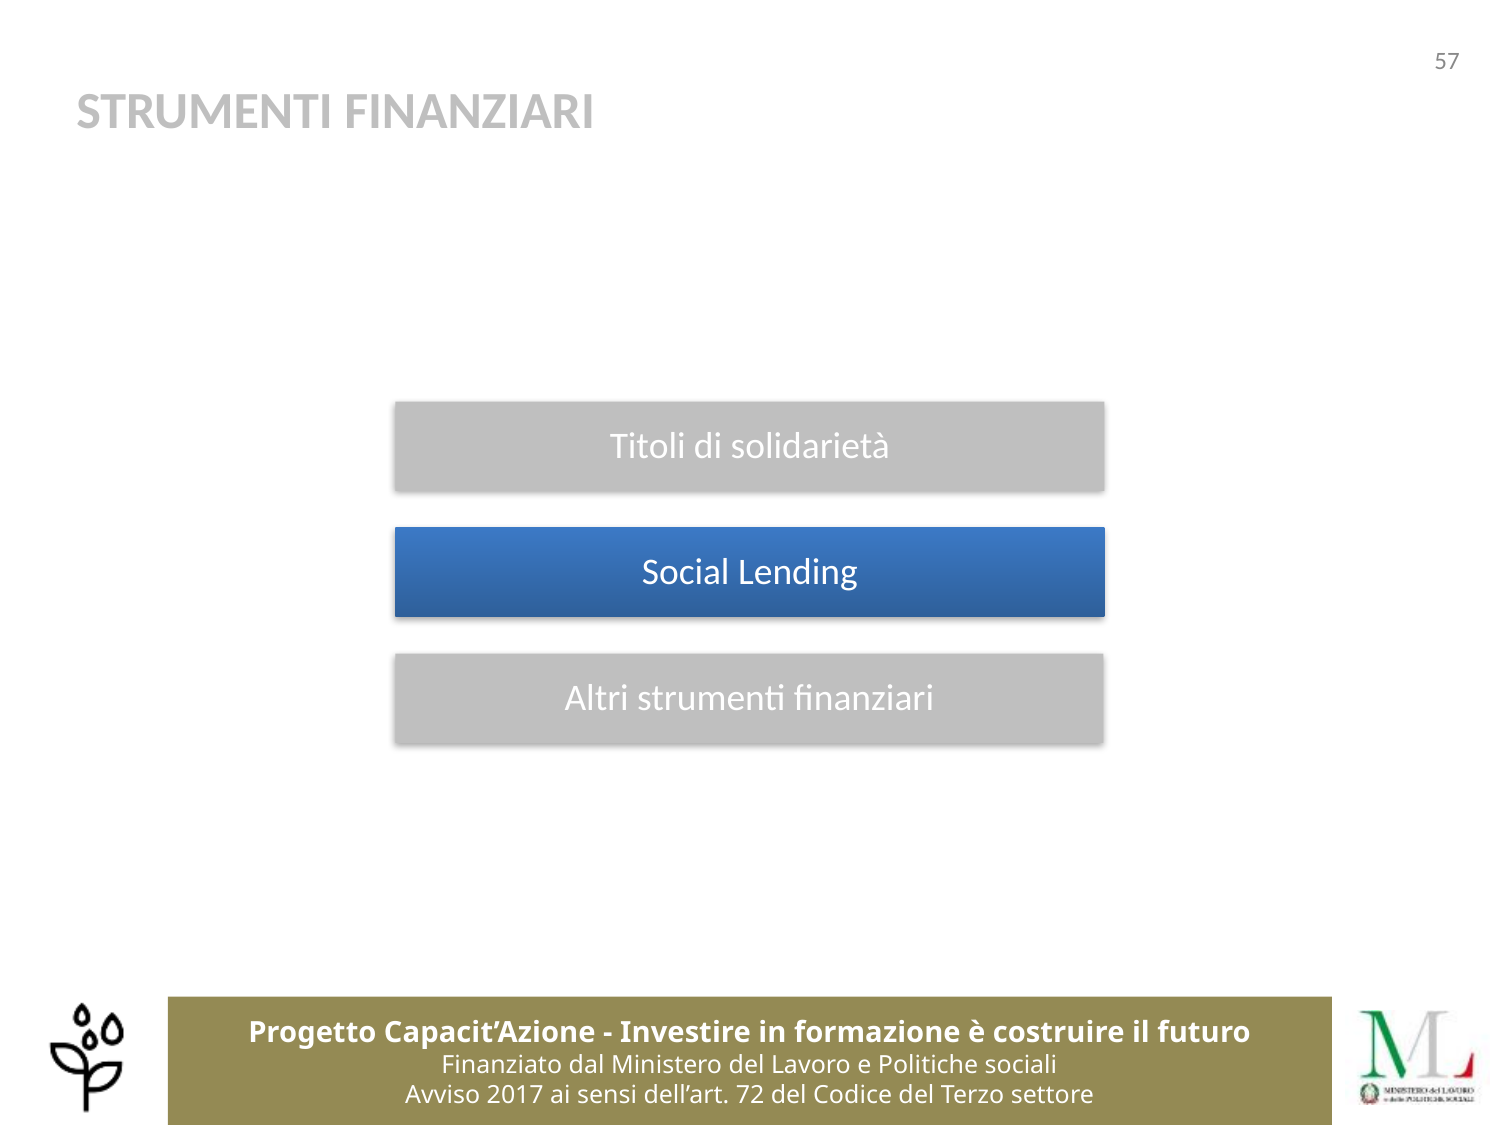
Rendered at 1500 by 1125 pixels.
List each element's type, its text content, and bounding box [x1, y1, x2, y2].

text_box STRUMENTI FINANZIARI [39, 69, 632, 159]
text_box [394, 216, 1106, 928]
picture [47, 1002, 129, 1113]
slide_number 57 [1124, 29, 1475, 90]
text_box Progetto Capacit’Azione - Investire in formazione è costruire il futuro Finanziato dal Ministero del Lavoro e Politiche sociali Avviso 2017 ai sensi dell’art. 72 del Codice del Terzo settore [166, 994, 1334, 1125]
picture [1345, 1009, 1491, 1106]
